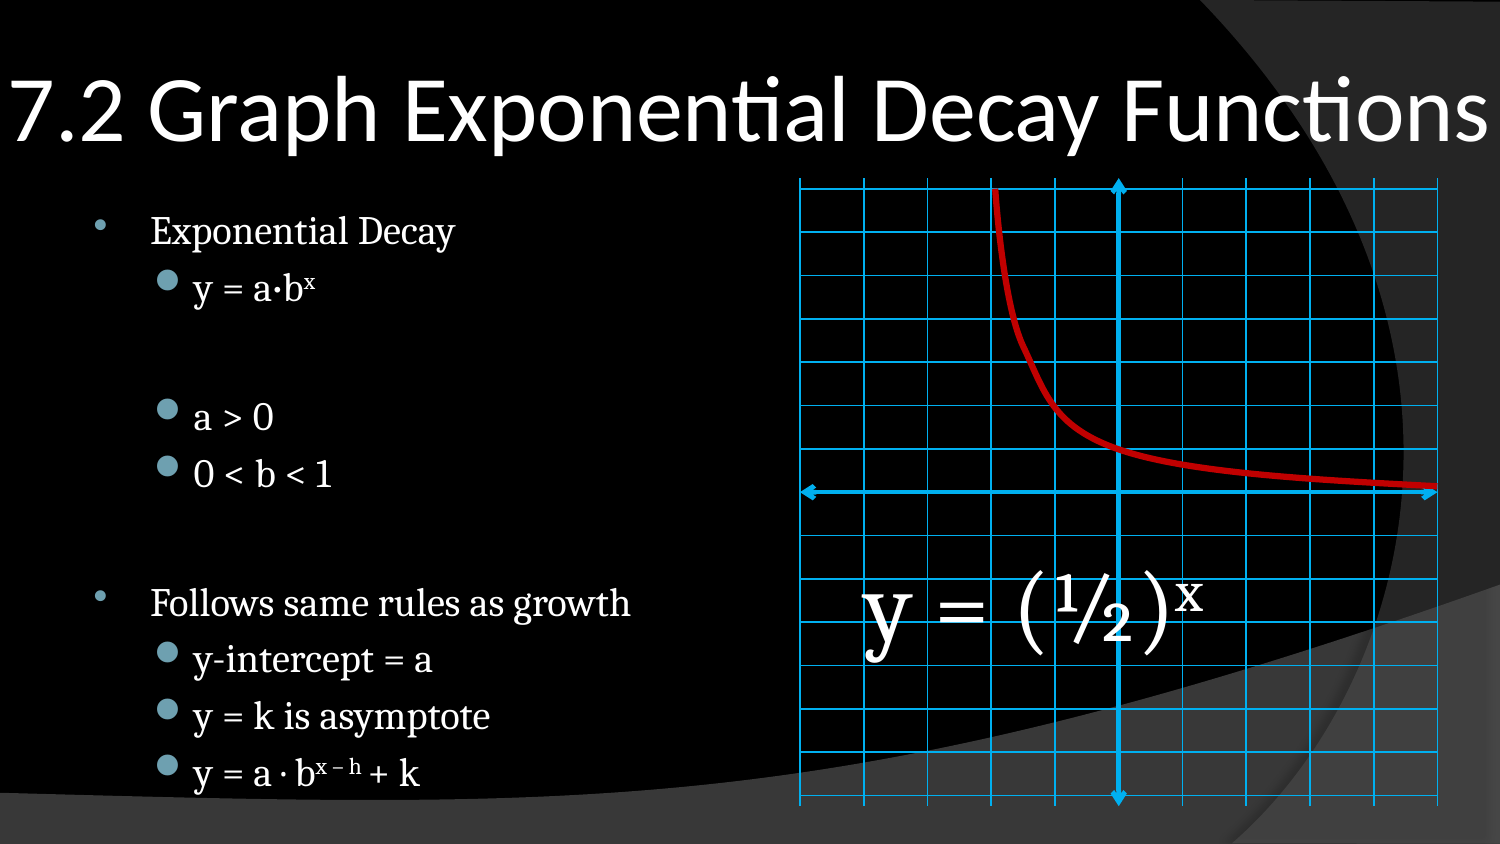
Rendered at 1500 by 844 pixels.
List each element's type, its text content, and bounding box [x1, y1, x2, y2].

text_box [799, 177, 1438, 807]
title 7.2 Graph Exponential Decay Functions [0, 33, 1500, 175]
list Exponential Decay y = a·bx a > 0 0 < b < 1 Follows same rules as growth y-intercept = a y = k is asymptote y = a · bx – h + k [75, 196, 750, 807]
